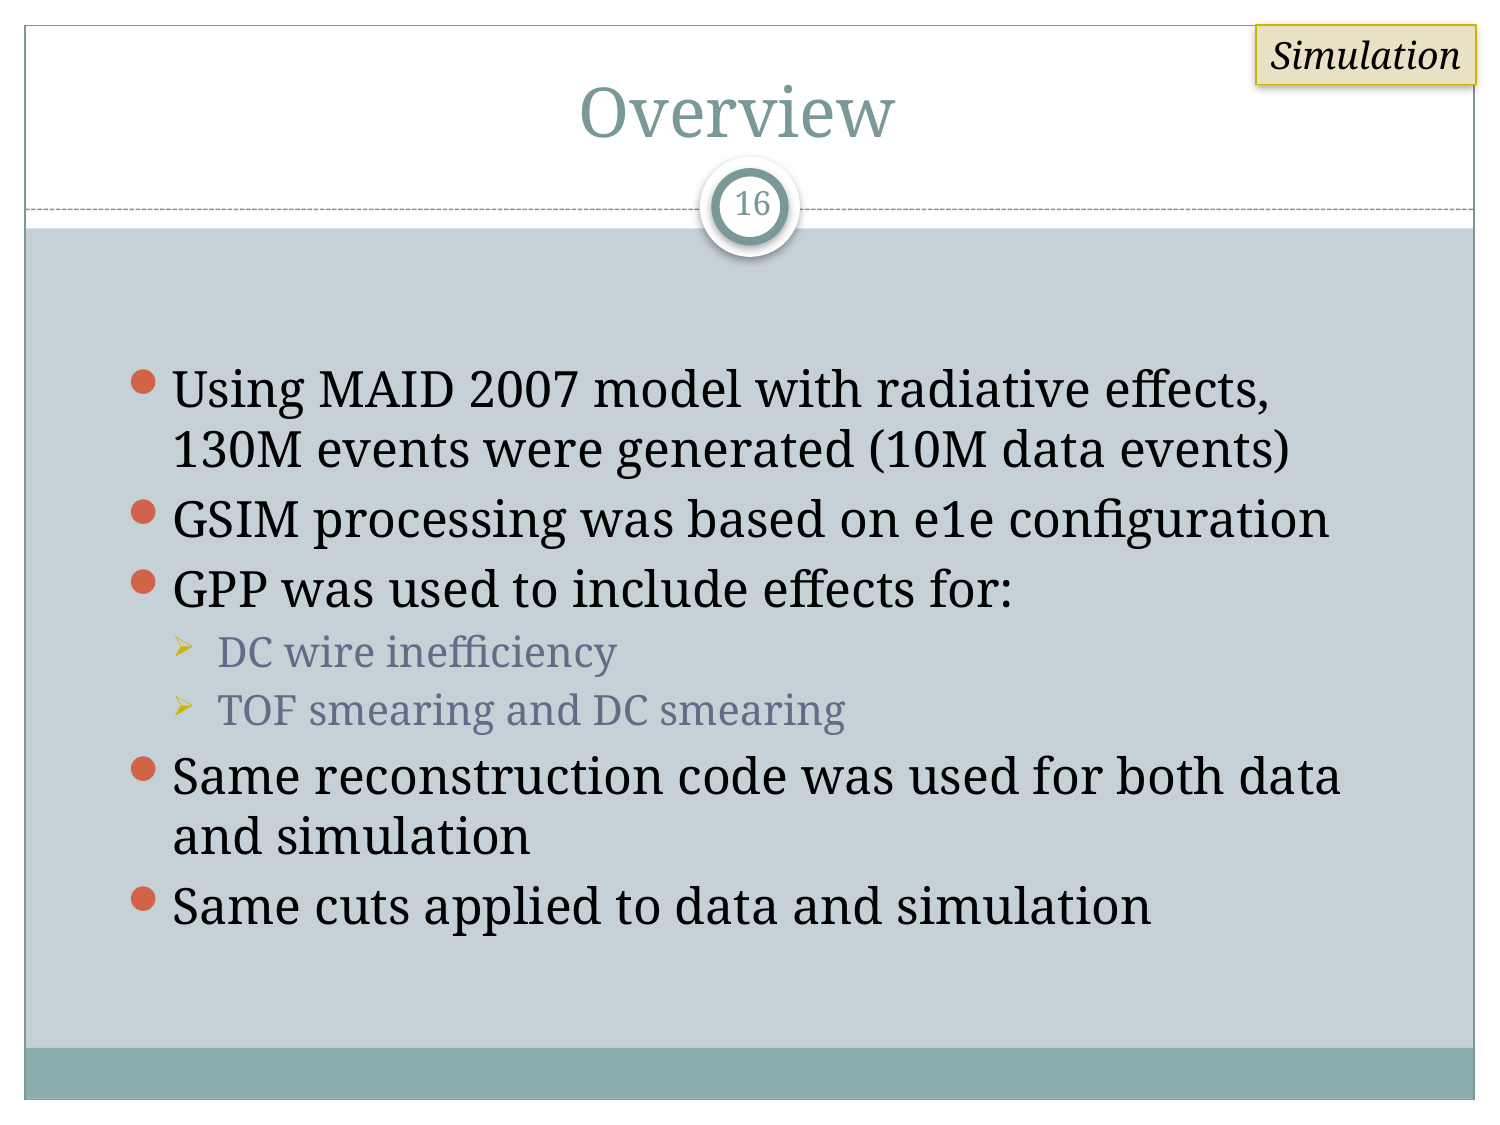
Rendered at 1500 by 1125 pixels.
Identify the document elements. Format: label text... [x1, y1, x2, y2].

slide_number 16 [715, 168, 791, 241]
text_box Simulation [1255, 24, 1477, 85]
title Overview [87, 37, 1388, 159]
text_box Using MAID 2007 model with radiative effects, 130M events were generated (10M data events) GSIM processing was based on e1e configuration GPP was used to include effects for: DC wire inefficiency TOF smearing and DC smearing Same reconstruction code was used for both data and simulation Same cuts applied to data and simulation [112, 350, 1375, 961]
